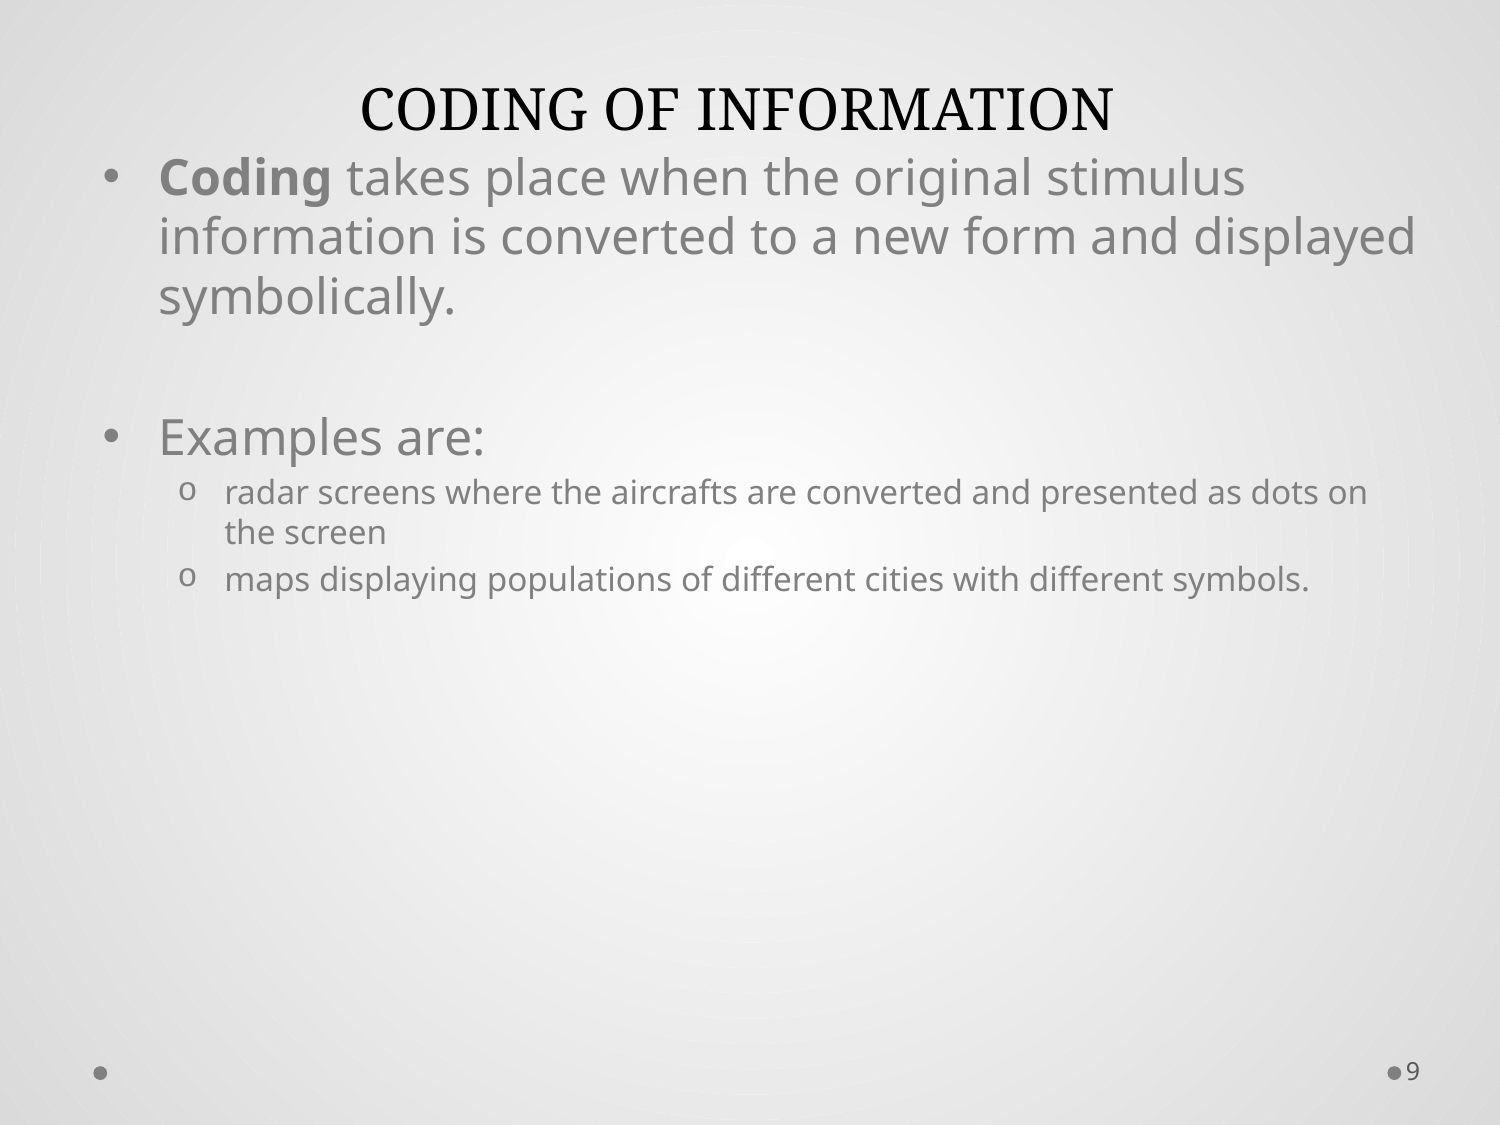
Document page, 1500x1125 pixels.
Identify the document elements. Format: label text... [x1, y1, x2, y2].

title CODING OF INFORMATION [62, 50, 1413, 150]
list Coding takes place when the original stimulus information is converted to a new form and displayed symbolically. Examples are: radar screens where the aircrafts are converted and presented as dots on the screen maps displaying populations of different cities with different symbols. [87, 137, 1438, 1100]
slide_number 9 [1401, 1042, 1494, 1103]
